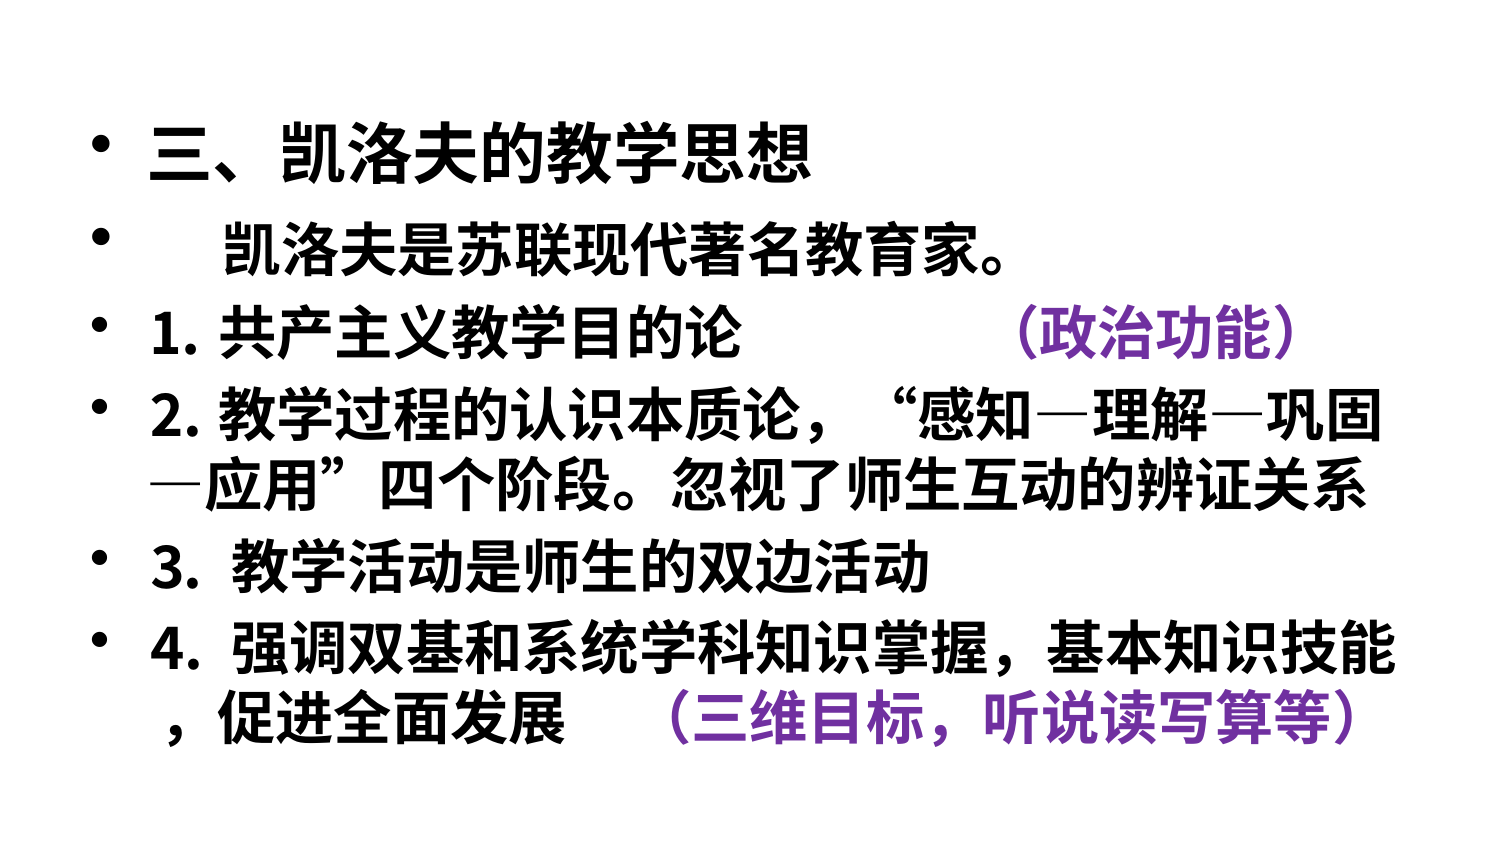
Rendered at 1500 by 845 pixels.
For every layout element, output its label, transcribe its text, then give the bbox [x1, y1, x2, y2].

list 三、凯洛夫的教学思想 凯洛夫是苏联现代著名教育家。 ⒈共产主义教学目的论 （政治功能） ⒉教学过程的认识本质论，“感知—理解—巩固—应用”四个阶段。忽视了师生互动的辨证关系 ⒊ 教学活动是师生的双边活动 ⒋ 强调双基和系统学科知识掌握，基本知识技能 ，促进全面发展 （三维目标，听说读写算等） [74, 103, 1426, 755]
